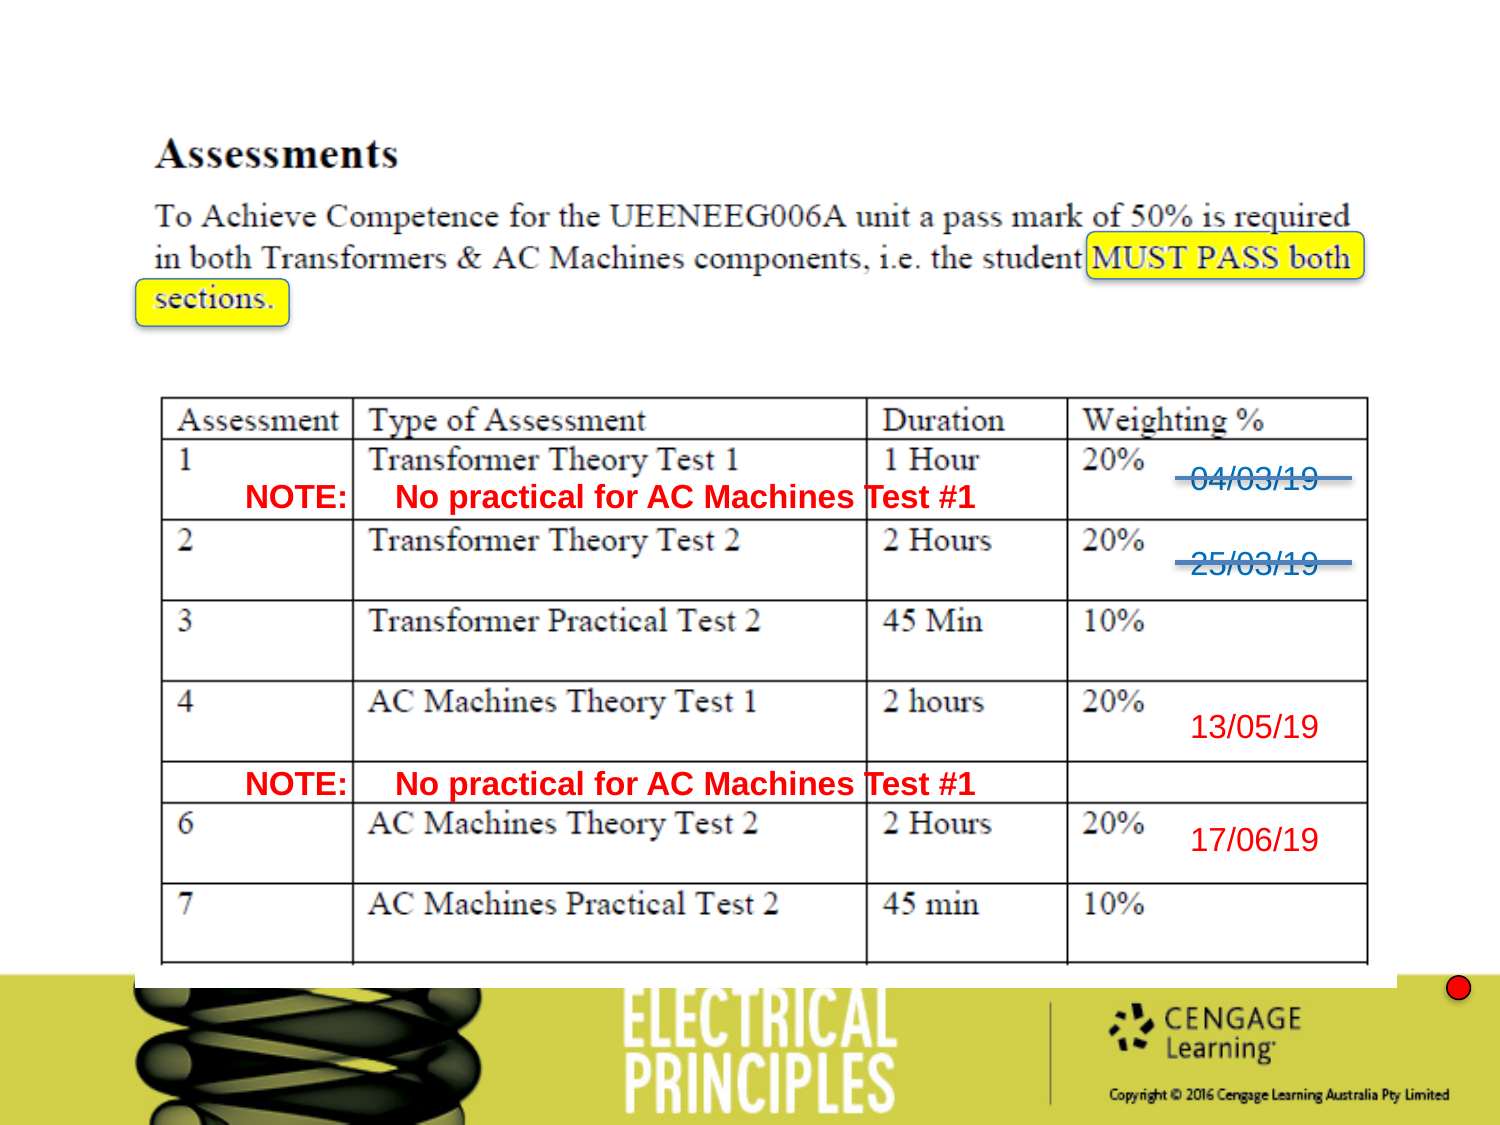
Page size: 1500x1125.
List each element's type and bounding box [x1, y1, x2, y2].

picture [0, 0, 1500, 1125]
text_box [1446, 975, 1472, 1001]
